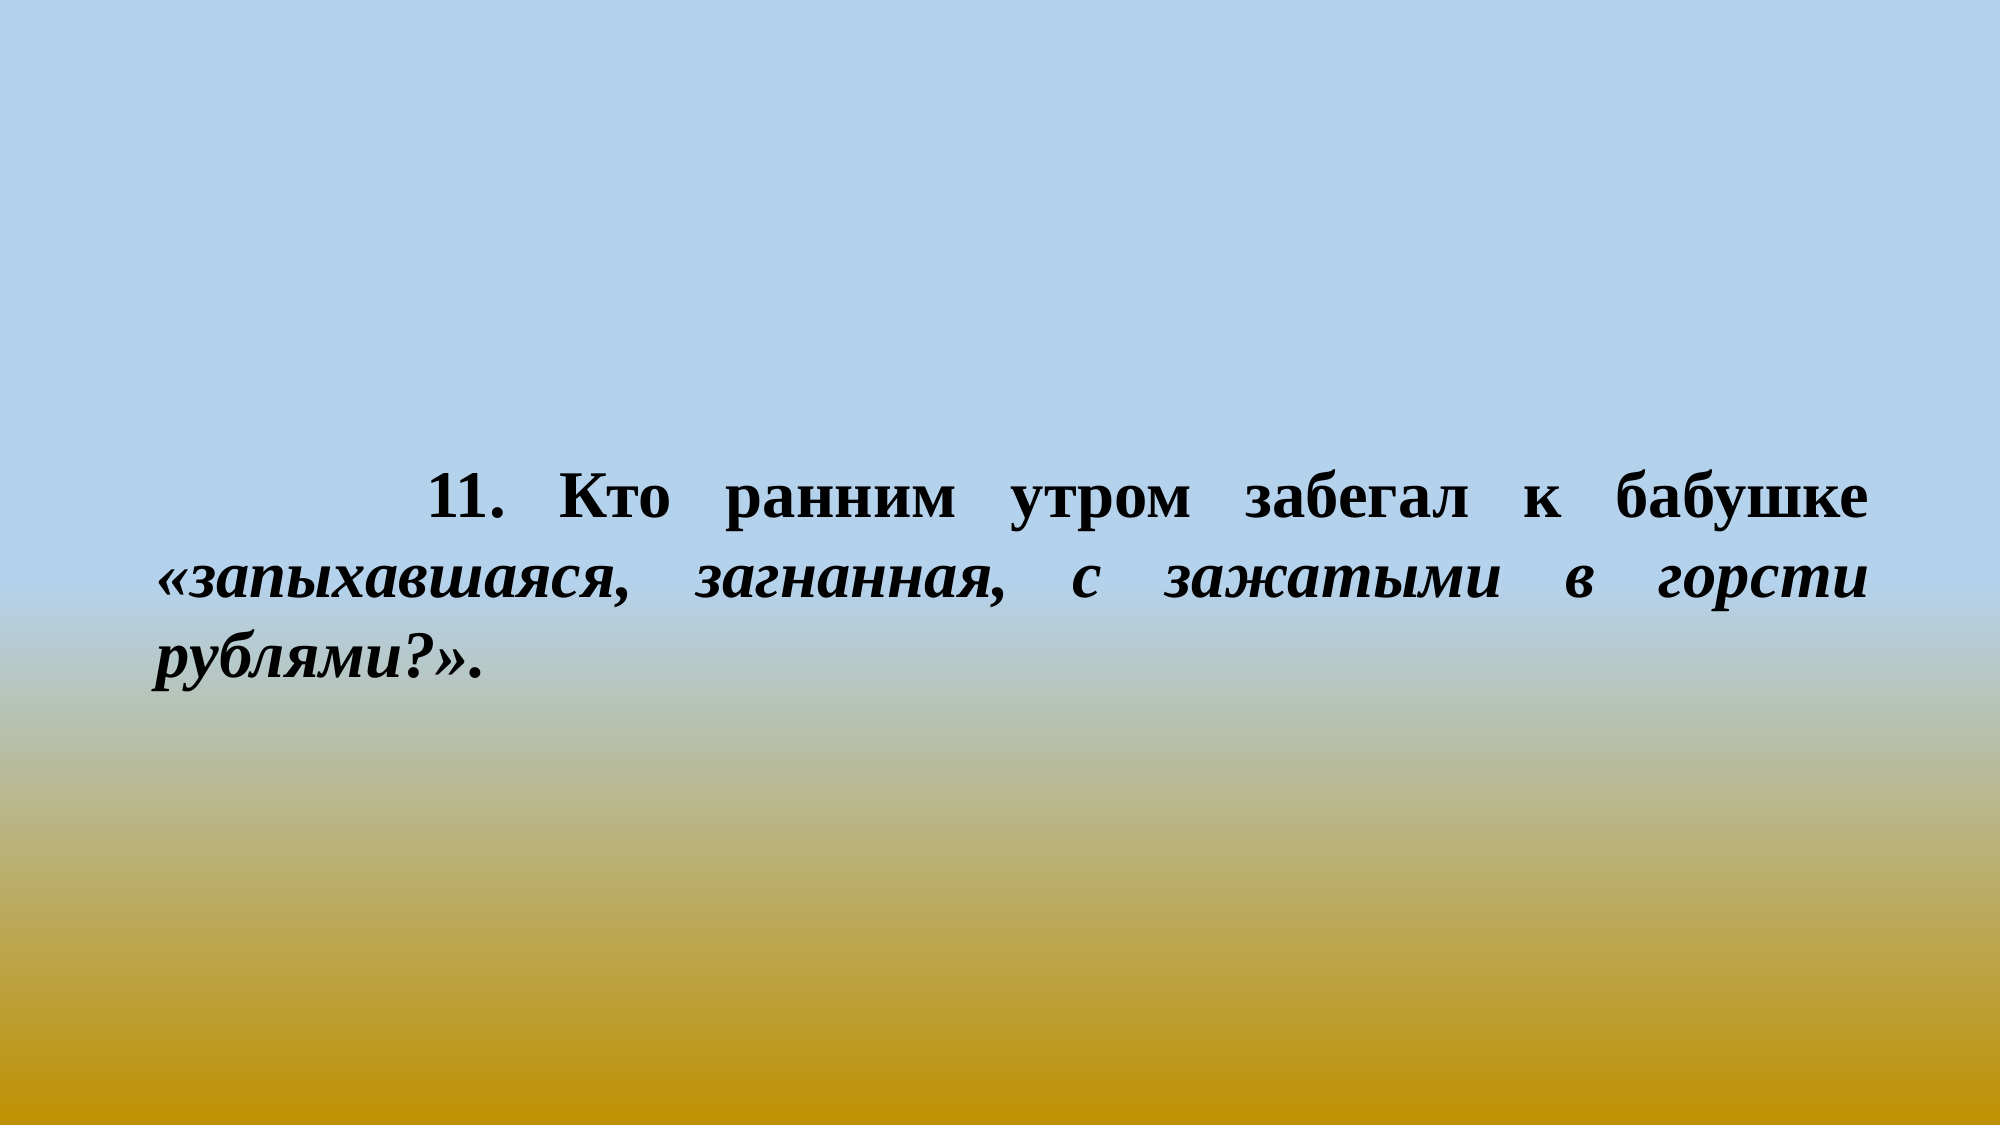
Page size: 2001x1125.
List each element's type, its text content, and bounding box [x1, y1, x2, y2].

text_box 11. Кто ранним утром забегал к бабушке «запыхавшаяся, загнанная, с зажатыми в горсти рублями?». [142, 443, 1886, 699]
